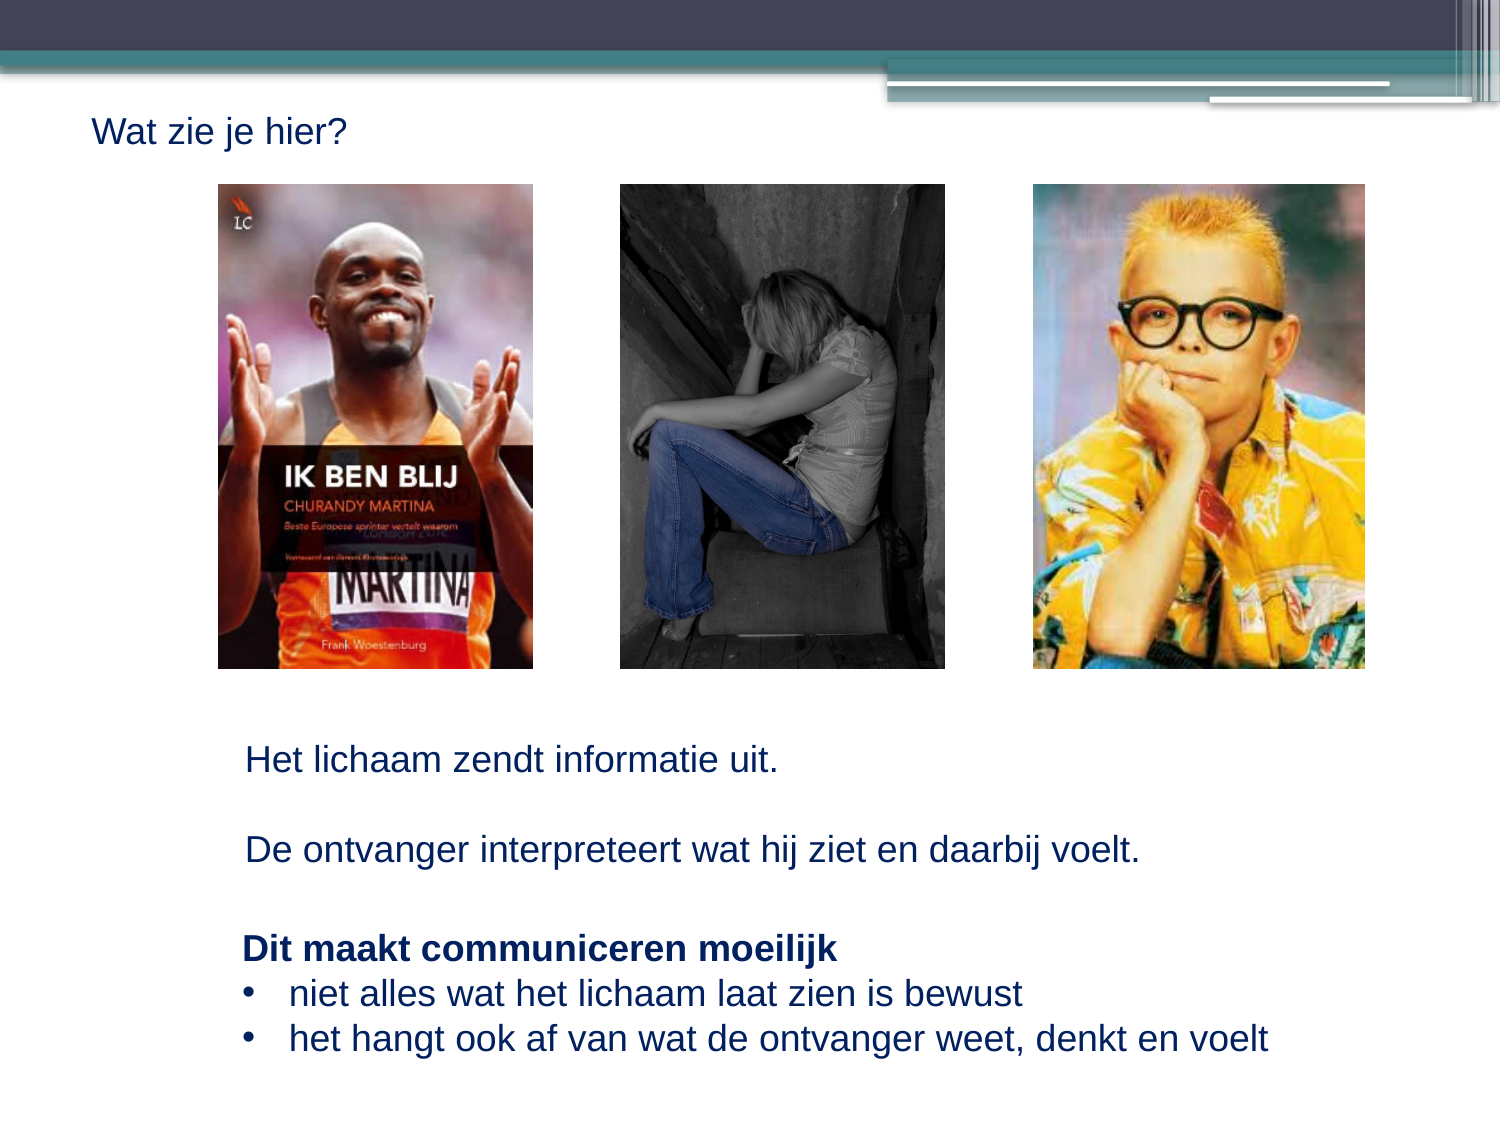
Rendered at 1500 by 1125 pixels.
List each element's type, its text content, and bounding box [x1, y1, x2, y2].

text_box Dit maakt communiceren moeilijk niet alles wat het lichaam laat zien is bewust het hangt ook af van wat de ontvanger weet, denkt en voelt [227, 916, 1285, 1067]
picture [1032, 184, 1365, 670]
text_box Het lichaam zendt informatie uit. De ontvanger interpreteert wat hij ziet en daarbij voelt. [230, 727, 1157, 878]
text_box Wat zie je hier? [76, 100, 420, 160]
picture [218, 184, 533, 670]
picture [619, 184, 945, 670]
